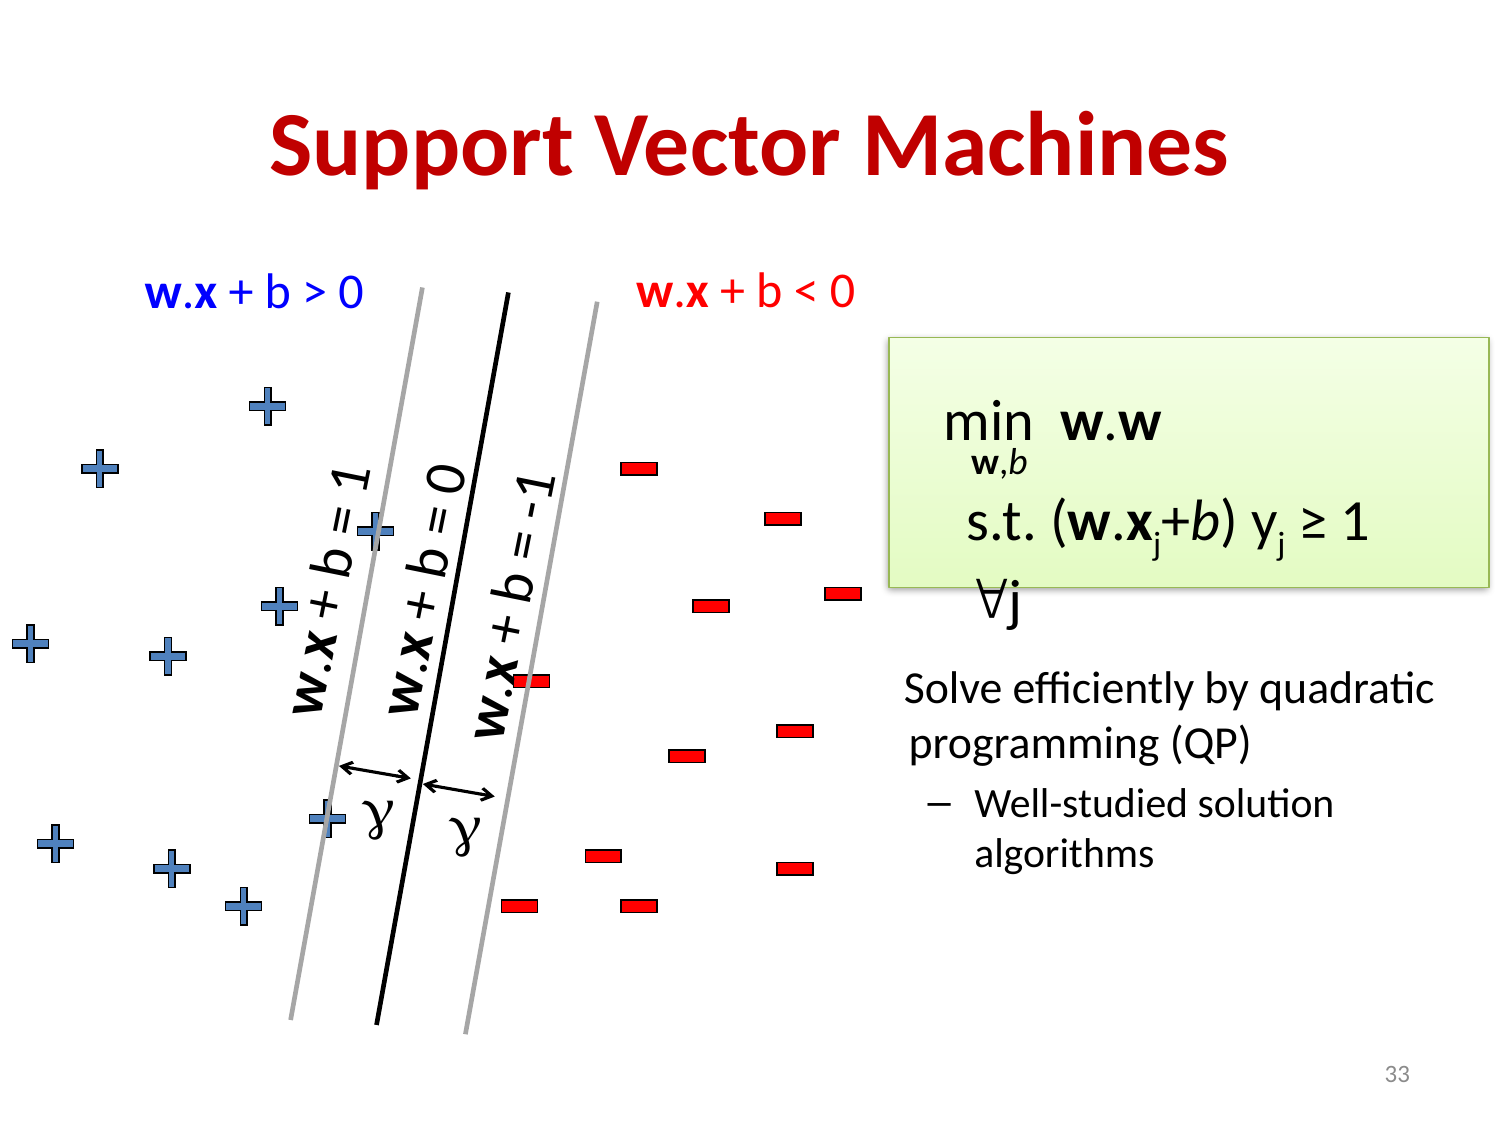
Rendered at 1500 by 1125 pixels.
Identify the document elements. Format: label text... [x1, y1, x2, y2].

title Support Vector Machines [75, 45, 1425, 233]
text_box Solve efficiently by quadratic programming (QP) Well-studied solution algorithms [901, 649, 1500, 1038]
slide_number 33 [1074, 1042, 1425, 1103]
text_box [12, 249, 899, 1035]
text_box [888, 337, 1490, 588]
